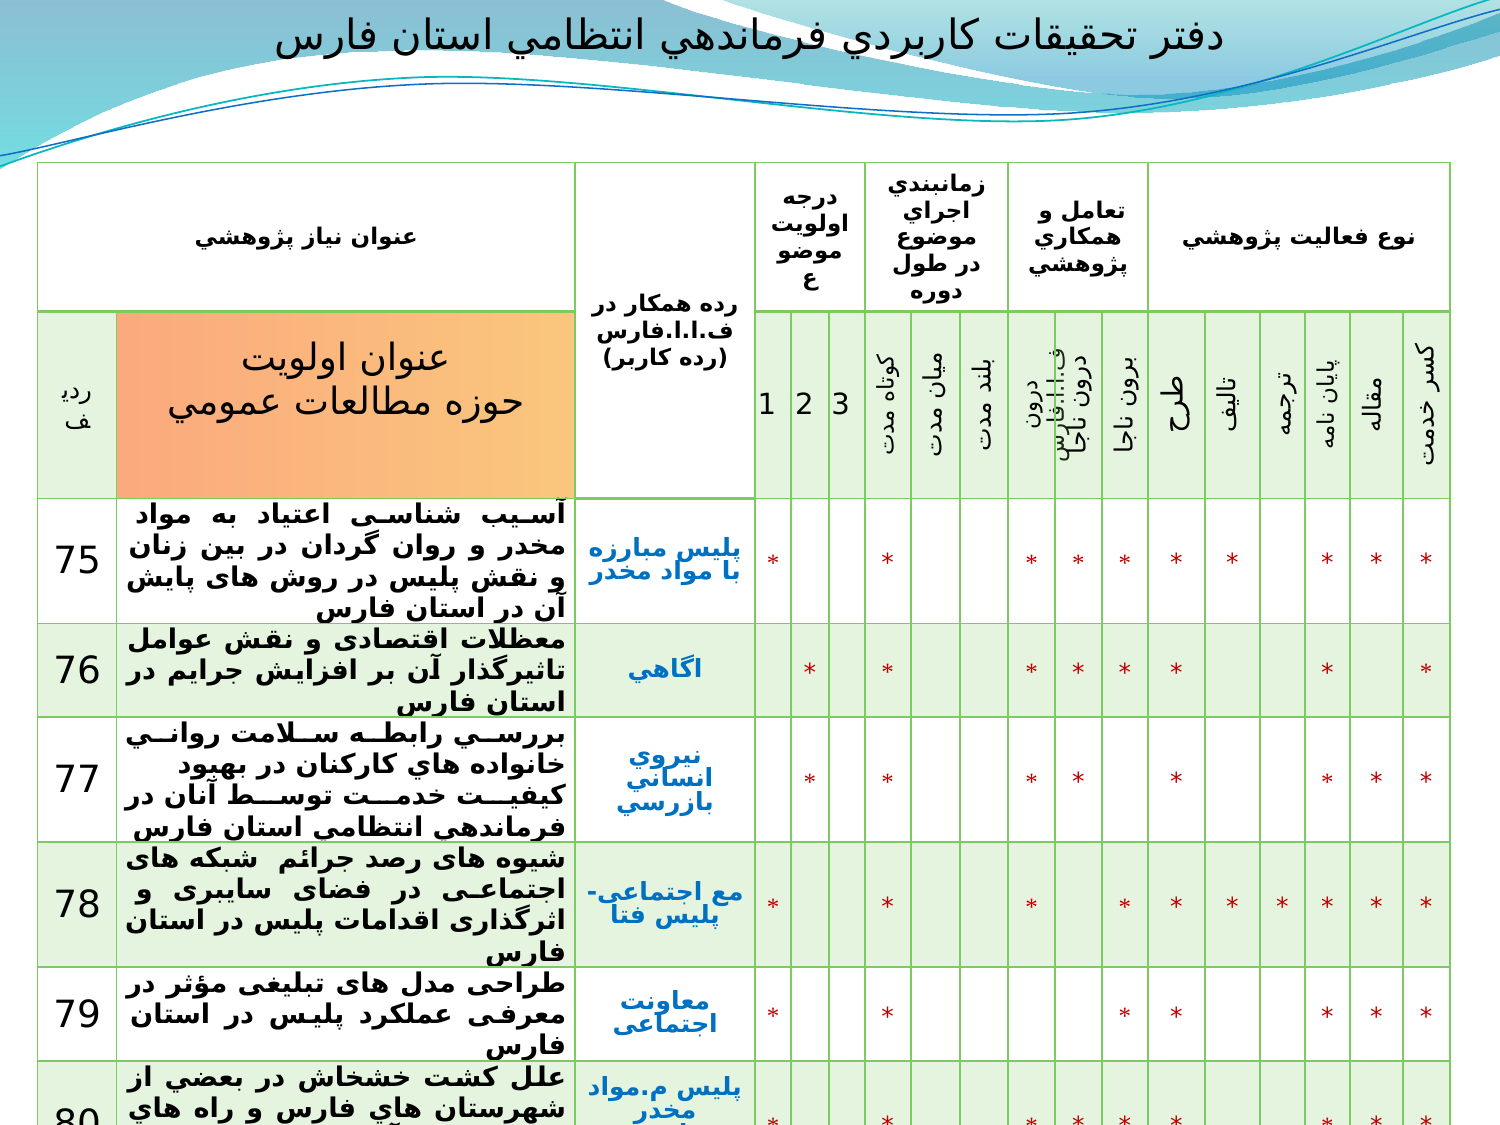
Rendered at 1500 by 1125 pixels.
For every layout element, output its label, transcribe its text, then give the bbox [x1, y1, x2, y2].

table_cell * [1009, 843, 1054, 966]
table_cell * [1056, 718, 1101, 841]
table_cell [1103, 718, 1147, 841]
table_cell 77 [38, 718, 116, 841]
table_cell بررسي رابطه سلامت رواني خانواده هاي کارکنان در بهبود کيفيت خدمت توسط آنان در فرماندهي انتظامي استان فارس [117, 718, 574, 841]
table_cell 2 [792, 313, 828, 498]
table_cell * [866, 499, 910, 623]
table_cell علل كشت خشخاش در بعضي از شهرستان هاي فارس و راه هاي مقابله با آن و نقش ساير سازمان ها [117, 1062, 574, 1125]
table_cell مقاله [1351, 313, 1402, 498]
table_header نوع فعاليت پژوهشي [1149, 163, 1449, 310]
table_cell مع اجتماعی- پلیس فتا [576, 843, 754, 966]
table_cell عنوان اولويت حوزه مطالعات عمومي [117, 313, 574, 498]
table_cell * [756, 843, 790, 966]
table_header عنوان نياز پژوهشي [38, 163, 574, 310]
table_cell * [1149, 843, 1204, 966]
table_cell [792, 843, 828, 966]
table_cell * [1306, 624, 1349, 716]
table_cell طرح [1149, 313, 1204, 498]
table_cell نيروي انساني بازرسي [576, 718, 754, 841]
table_cell * [1261, 843, 1304, 966]
table_cell [830, 843, 864, 966]
table_cell * [1009, 718, 1054, 841]
table_cell * [1103, 624, 1147, 716]
table_cell * [1056, 499, 1101, 623]
table_cell [1261, 968, 1304, 1060]
table_cell * [1404, 499, 1449, 623]
table_cell * [1206, 499, 1259, 623]
table_cell ميان مدت [912, 313, 959, 498]
table_cell معظلات اقتصادی و نقش عوامل تاثیرگذار آن بر افزایش جرایم در استان فارس [117, 624, 574, 716]
table_cell 80 [38, 1062, 116, 1125]
table_header تعامل و همكاري پژوهشي [1009, 163, 1147, 310]
table_cell پايان نامه [1306, 313, 1349, 498]
table_cell * [1351, 1062, 1402, 1125]
table_cell * [1009, 624, 1054, 716]
table_cell * [1306, 1062, 1349, 1125]
table_cell 1 [756, 313, 790, 498]
table_cell [792, 499, 828, 623]
table_cell * [866, 968, 910, 1060]
table_cell شیوه های رصد جرائم شبکه های اجتماعی در فضای سایبری و اثرگذاری اقدامات پلیس در استان فارس [117, 843, 574, 966]
table_cell * [1206, 843, 1259, 966]
table_cell كسر خدمت [1404, 313, 1449, 498]
table_cell تاليف [1206, 313, 1259, 498]
table_cell * [1103, 843, 1147, 966]
table_cell * [792, 624, 828, 716]
table_cell 75 [38, 499, 116, 623]
table_cell * [1351, 968, 1402, 1060]
table_cell * [1351, 843, 1402, 966]
table_cell اگاهي [576, 624, 754, 716]
table_cell * [1009, 499, 1054, 623]
table_cell 78 [38, 843, 116, 966]
table_cell [792, 968, 828, 1060]
table_cell [961, 1062, 1007, 1125]
table_cell * [1149, 718, 1204, 841]
table_cell * [1103, 499, 1147, 623]
table_cell [756, 718, 790, 841]
table_cell * [1149, 624, 1204, 716]
table_cell [1206, 1062, 1259, 1125]
table_cell [961, 843, 1007, 966]
table_cell * [1404, 843, 1449, 966]
table_header زمانبندي اجراي موضوع در طول دوره [866, 163, 1007, 310]
table_cell [1351, 624, 1402, 716]
table_cell [830, 718, 864, 841]
table_cell [1261, 624, 1304, 716]
table_cell 79 [38, 968, 116, 1060]
table_cell * [866, 1062, 910, 1125]
table_cell 3 [830, 313, 864, 498]
table_cell * [1351, 499, 1402, 623]
table_cell 76 [38, 624, 116, 716]
table_cell [1261, 1062, 1304, 1125]
table_cell * [1306, 499, 1349, 623]
table_cell * [866, 718, 910, 841]
table_cell * [1149, 499, 1204, 623]
table_cell معاونت اجتماعی [576, 968, 754, 1060]
table_cell * [756, 1062, 790, 1125]
table_cell [912, 718, 959, 841]
table_cell * [1306, 843, 1349, 966]
table_cell * [1404, 624, 1449, 716]
table_cell [1261, 718, 1304, 841]
table_cell [830, 1062, 864, 1125]
table_cell درون ناجا [1056, 313, 1101, 498]
table_cell * [792, 718, 828, 841]
table_cell كوتاه مدت [866, 313, 910, 498]
table_cell * [1404, 718, 1449, 841]
table_cell رديف [38, 313, 116, 498]
table_cell [1206, 718, 1259, 841]
table_cell پليس م.مواد مخدر پليس پيشگيري [576, 1062, 754, 1125]
table_cell برون ناجا [1103, 313, 1147, 498]
text_box دفتر تحقيقات كاربردي فرماندهي انتظامي استان فارس [0, 0, 1500, 65]
table_cell [1056, 968, 1101, 1060]
table_cell [1056, 843, 1101, 966]
table_cell * [1056, 624, 1101, 716]
table_cell [961, 624, 1007, 716]
table_cell [756, 624, 790, 716]
table_cell [961, 968, 1007, 1060]
table_cell ترجمه [1261, 313, 1304, 498]
table_cell * [866, 843, 910, 966]
table_cell درون ف.ا.ا.فارس [1009, 313, 1054, 498]
table_cell * [1351, 718, 1402, 841]
table_cell * [1149, 1062, 1204, 1125]
table_cell [792, 1062, 828, 1125]
table_cell [961, 499, 1007, 623]
table_cell [1009, 968, 1054, 1060]
table_cell * [1306, 968, 1349, 1060]
table_cell [1206, 624, 1259, 716]
table_cell * [1103, 1062, 1147, 1125]
table_cell * [1404, 1062, 1449, 1125]
table_cell * [1009, 1062, 1054, 1125]
table_cell [912, 624, 959, 716]
table_cell آسیب شناسی اعتیاد به مواد مخدر و روان گردان در بین زنان و نقش پلیس در روش های پایش آن در استان فارس [117, 499, 574, 623]
table_cell بلند مدت [961, 313, 1007, 498]
table_cell * [1149, 968, 1204, 1060]
table_cell [830, 499, 864, 623]
table_cell [912, 843, 959, 966]
table_cell [1206, 968, 1259, 1060]
table_cell * [1103, 968, 1147, 1060]
table_cell طراحی مدل های تبلیغی مؤثر در معرفی عملکرد پلیس در استان فارس [117, 968, 574, 1060]
table_cell * [1056, 1062, 1101, 1125]
table_cell [912, 499, 959, 623]
table_cell [830, 624, 864, 716]
table_header رده همكار در ف.ا.ا.فارس (رده كاربر) [576, 163, 754, 497]
table_cell * [756, 968, 790, 1060]
table_cell [961, 718, 1007, 841]
table_cell پلیس مبارزه با مواد مخدر [576, 500, 754, 623]
table_cell [1261, 499, 1304, 623]
table_cell * [1306, 718, 1349, 841]
table_cell [830, 968, 864, 1060]
table_header درجه اولويت موضوع [756, 163, 864, 310]
table_cell * [756, 499, 790, 623]
table_cell * [1404, 968, 1449, 1060]
table_cell * [866, 624, 910, 716]
table_cell [912, 1062, 959, 1125]
table_cell [912, 968, 959, 1060]
